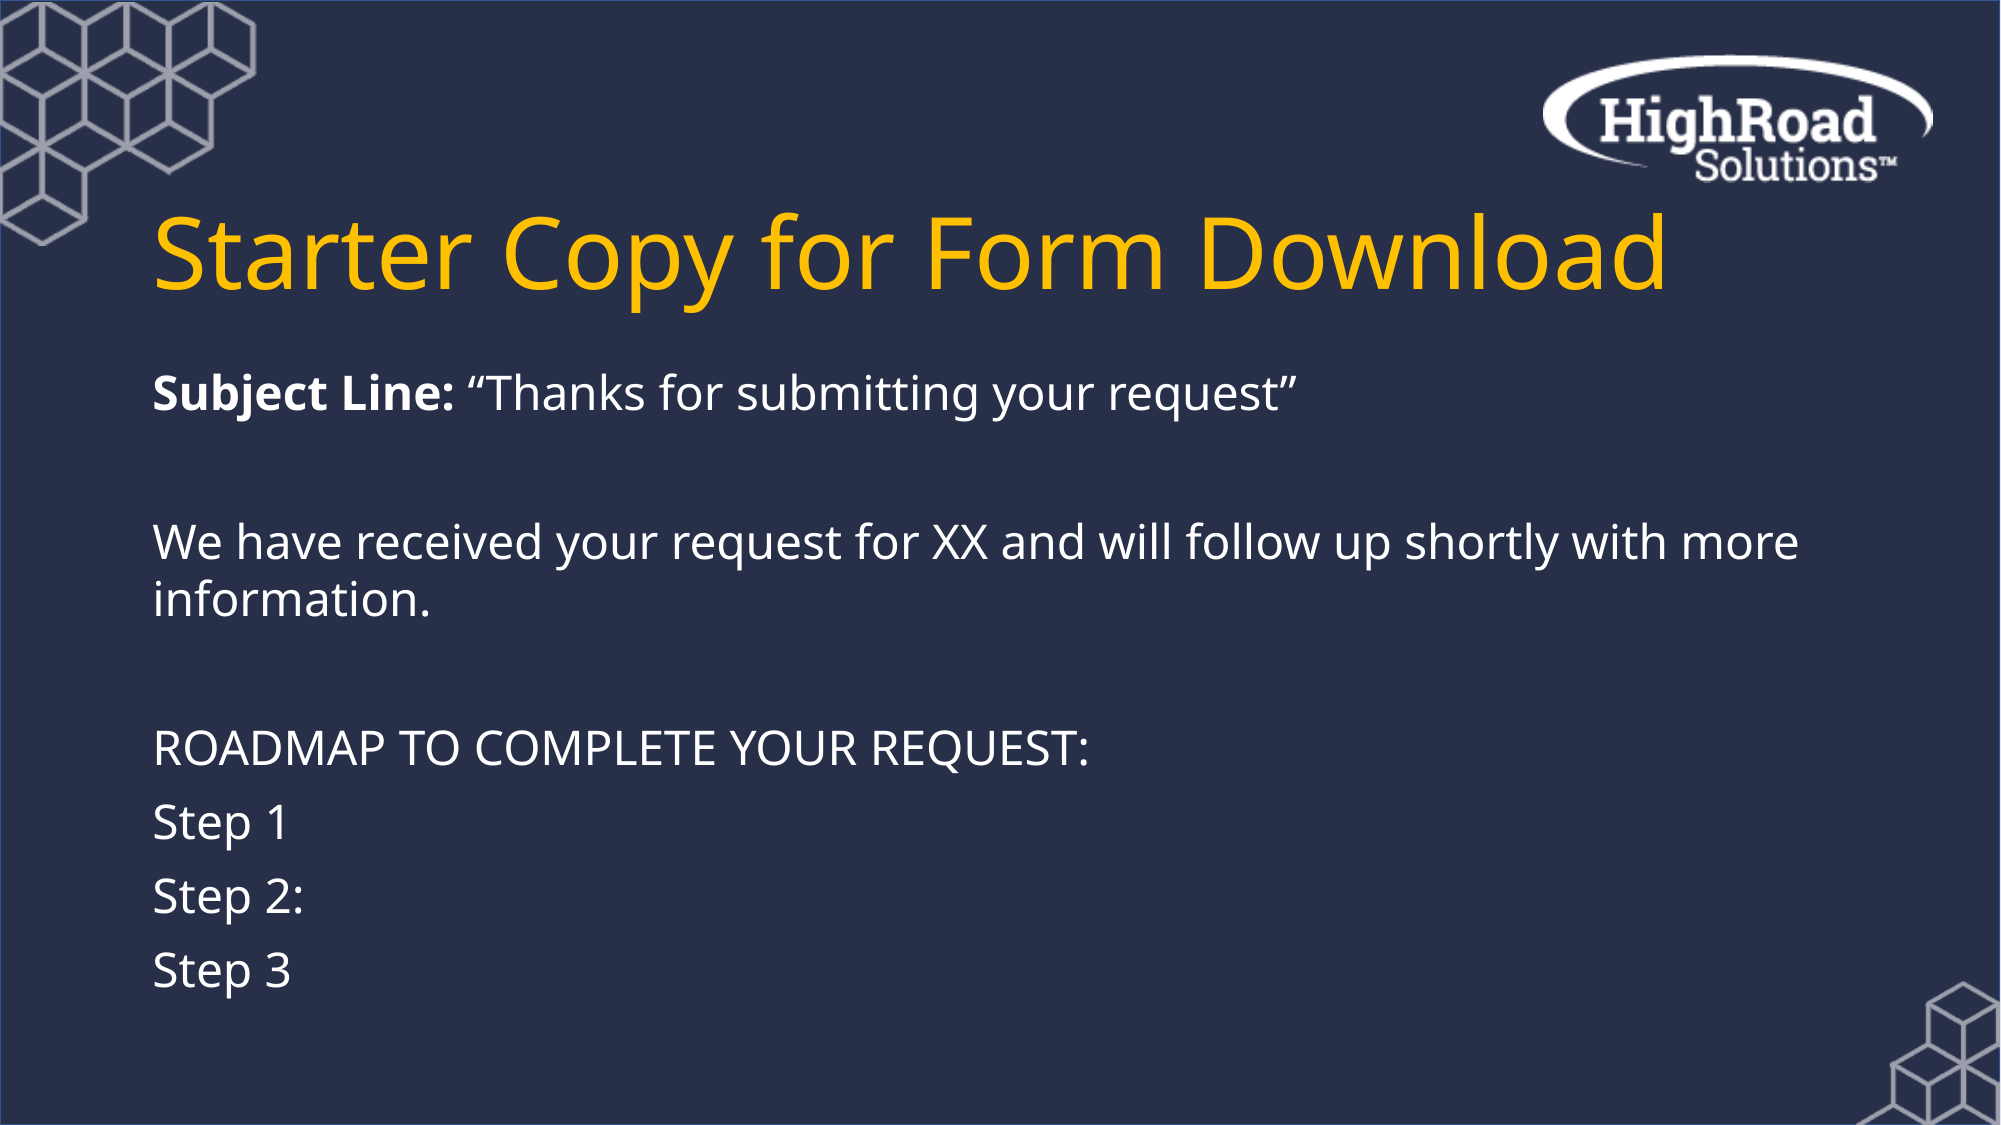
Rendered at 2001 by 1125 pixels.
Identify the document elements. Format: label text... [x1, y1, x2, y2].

title Starter Copy for Form Download [137, 161, 1863, 353]
list Subject Line: “Thanks for submitting your request” We have received your request for XX and will follow up shortly with more information. ROADMAP TO COMPLETE YOUR REQUEST: Step 1 Step 2: Step 3 [137, 355, 1863, 1010]
picture [0, 2, 330, 246]
picture [1543, 54, 1933, 183]
picture [1855, 981, 2000, 1125]
